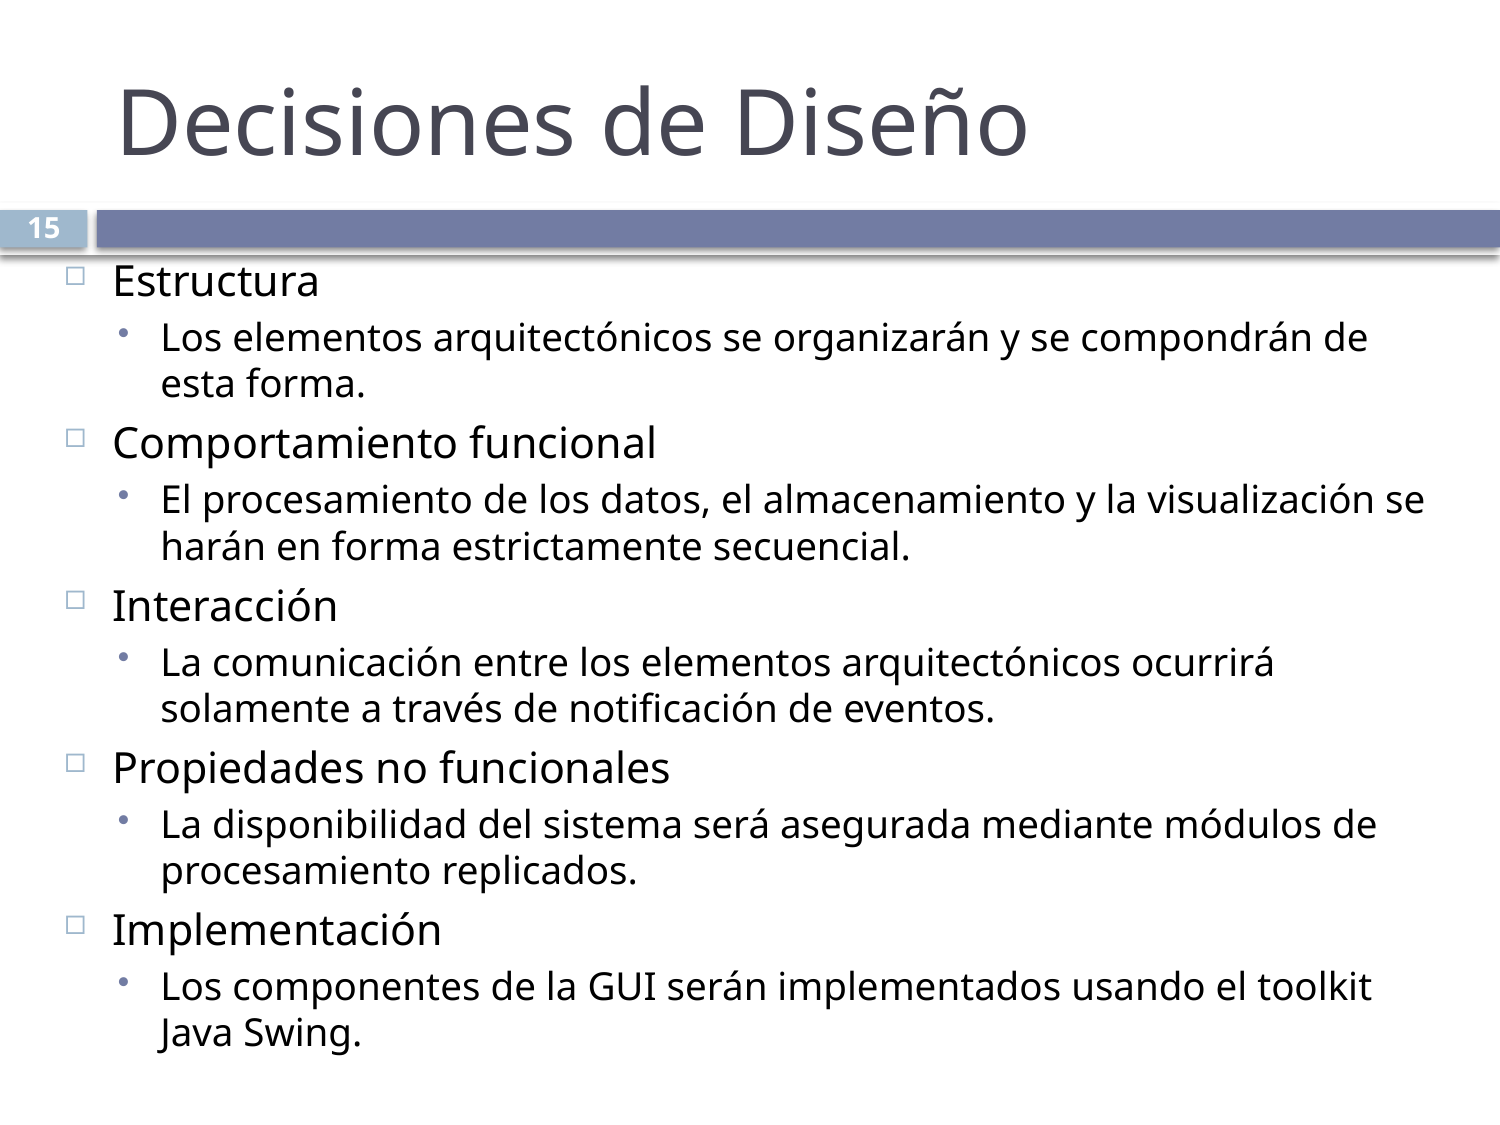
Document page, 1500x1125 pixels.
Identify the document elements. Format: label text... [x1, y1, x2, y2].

list Estructura Los elementos arquitectónicos se organizarán y se compondrán de esta forma. Comportamiento funcional El procesamiento de los datos, el almacenamiento y la visualización se harán en forma estrictamente secuencial. Interacción La comunicación entre los elementos arquitectónicos ocurrirá solamente a través de notificación de eventos. Propiedades no funcionales La disponibilidad del sistema será asegurada mediante módulos de procesamiento replicados. Implementación Los componentes de la GUI serán implementados usando el toolkit Java Swing. [49, 246, 1445, 1067]
slide_number 15 [0, 208, 88, 249]
title Decisiones de Diseño [100, 37, 1438, 200]
